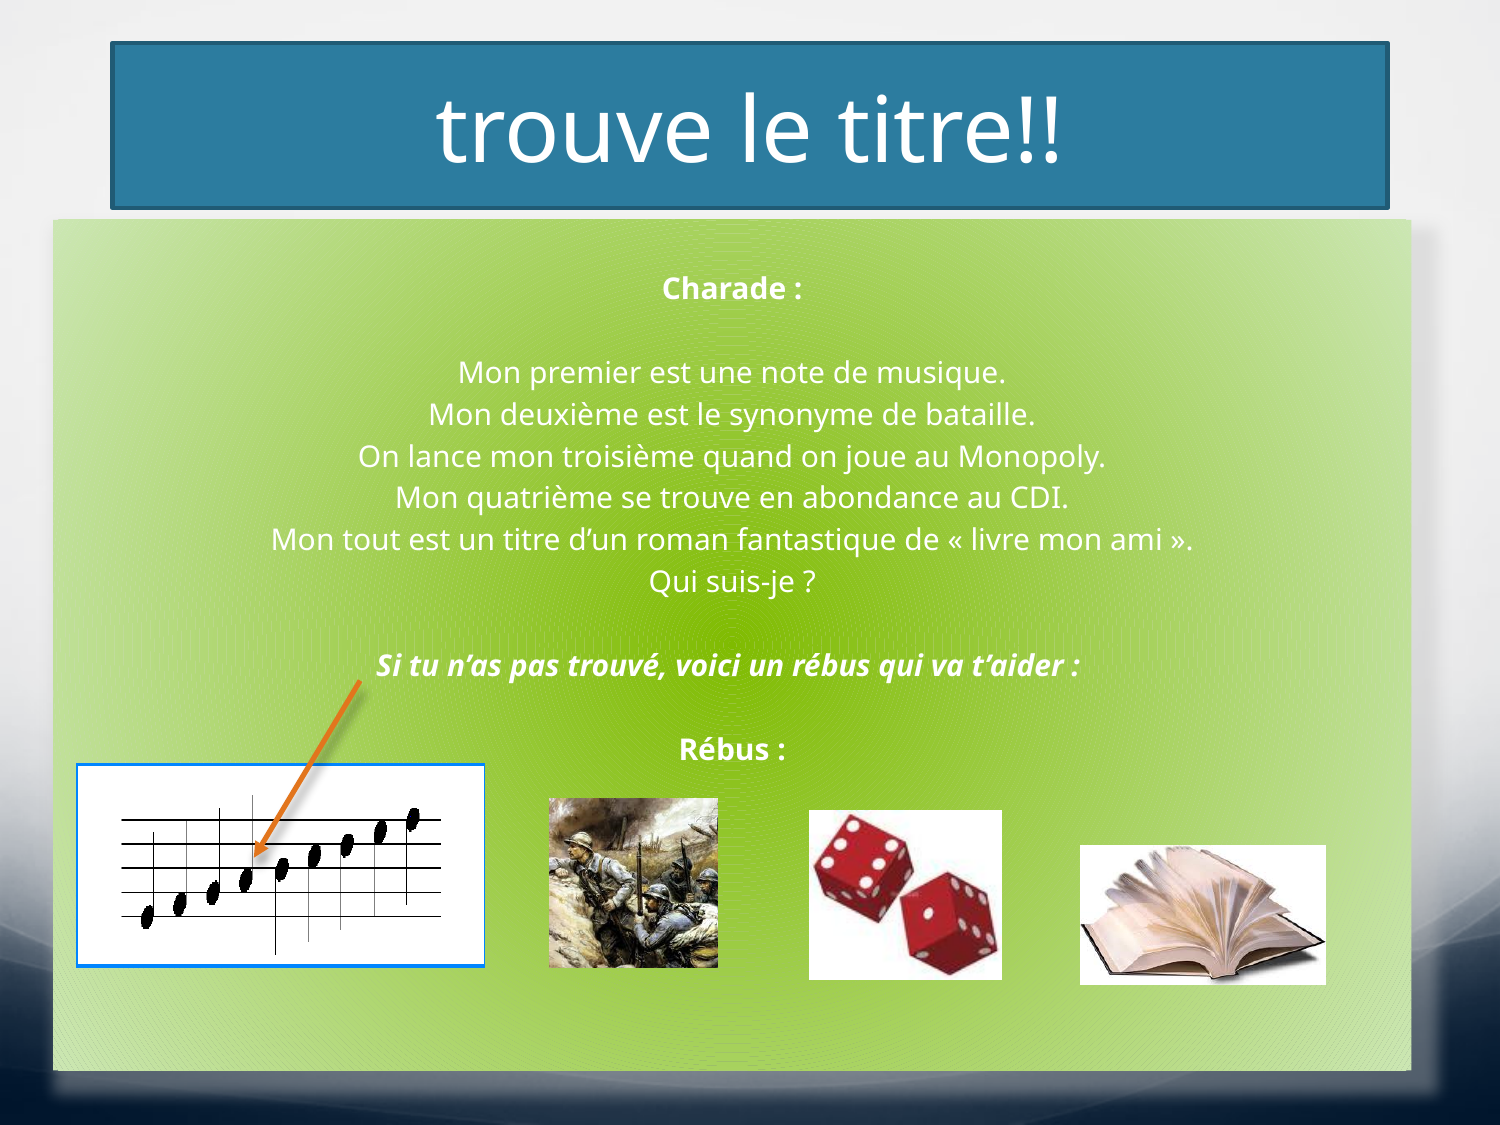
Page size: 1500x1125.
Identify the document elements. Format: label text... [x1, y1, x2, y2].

picture [808, 809, 1002, 980]
picture [548, 798, 718, 968]
subtitle Charade : Mon premier est une note de musique. Mon deuxième est le synonyme de bataille. On lance mon troisième quand on joue au Monopoly. Mon quatrième se trouve en abondance au CDI. Mon tout est un titre d’un roman fantastique de « livre mon ami ». Qui suis-je ? Si tu n’as pas trouvé, voici un rébus qui va t’aider : Rébus : [53, 219, 1412, 1071]
picture [1080, 845, 1326, 986]
title trouve le titre!! [110, 41, 1390, 210]
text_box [217, 715, 397, 823]
picture [76, 762, 485, 969]
